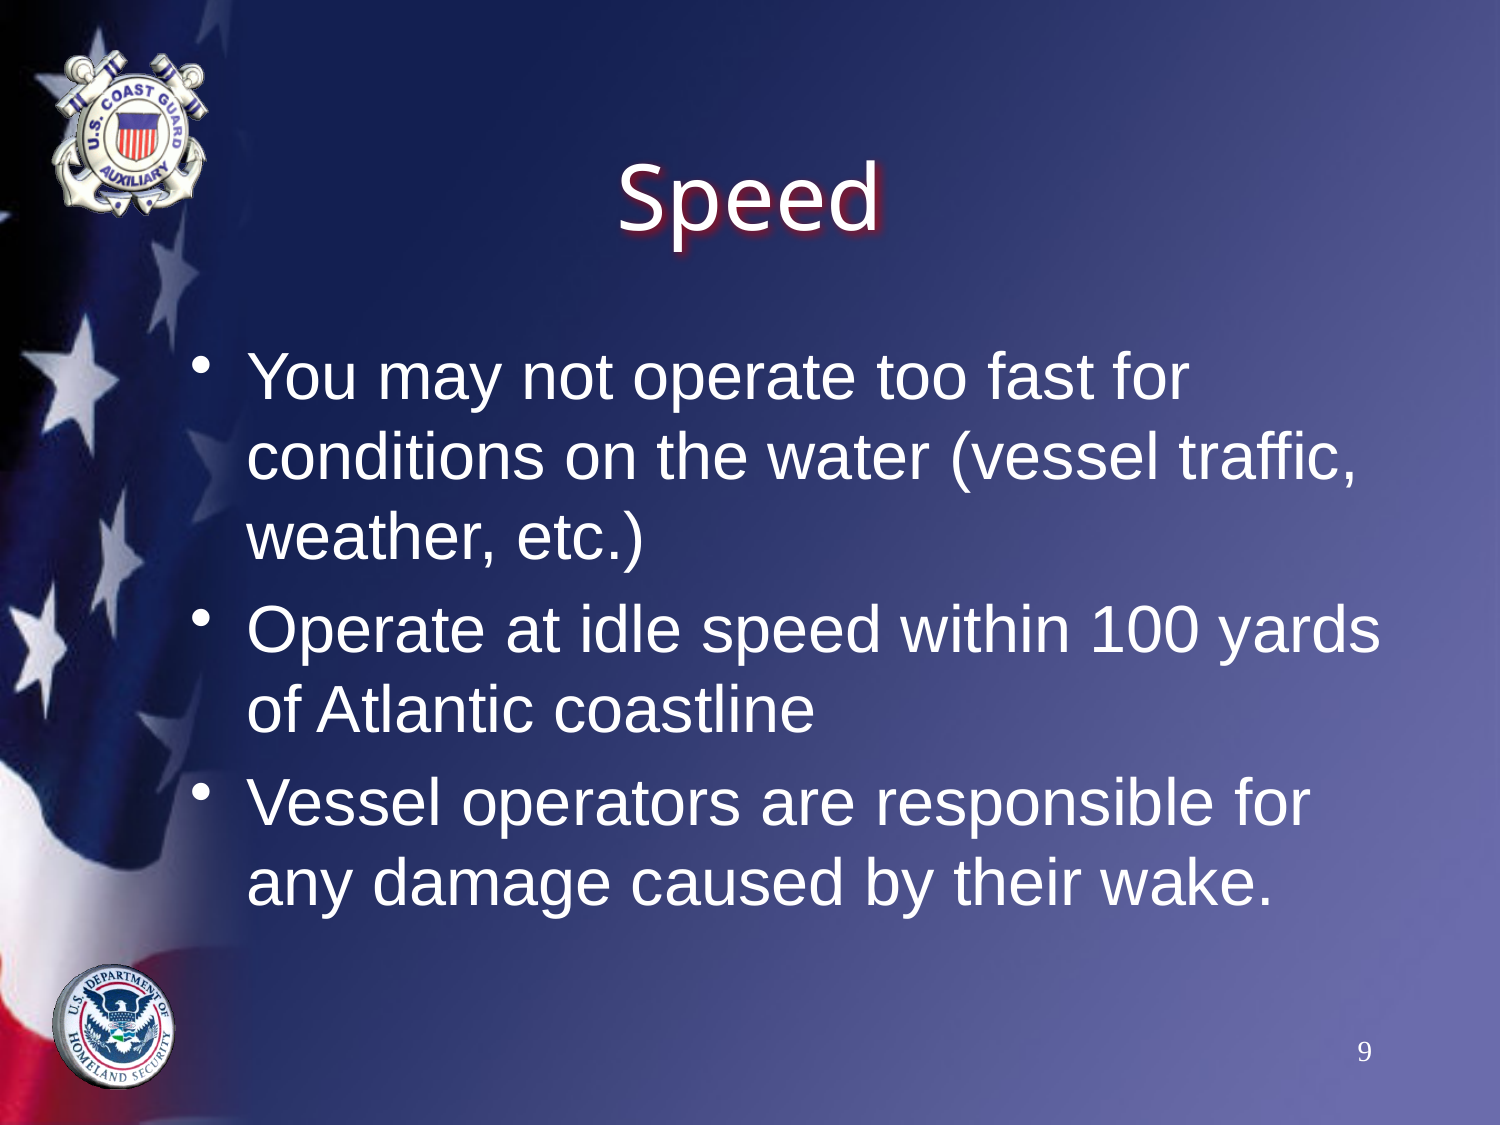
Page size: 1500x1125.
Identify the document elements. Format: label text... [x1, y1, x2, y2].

title Speed [112, 99, 1388, 288]
slide_number 9 [1074, 1025, 1388, 1100]
list You may not operate too fast for conditions on the water (vessel traffic, weather, etc.) Operate at idle speed within 100 yards of Atlantic coastline Vessel operators are responsible for any damage caused by their wake. [174, 324, 1450, 1000]
picture [0, 0, 1500, 1125]
